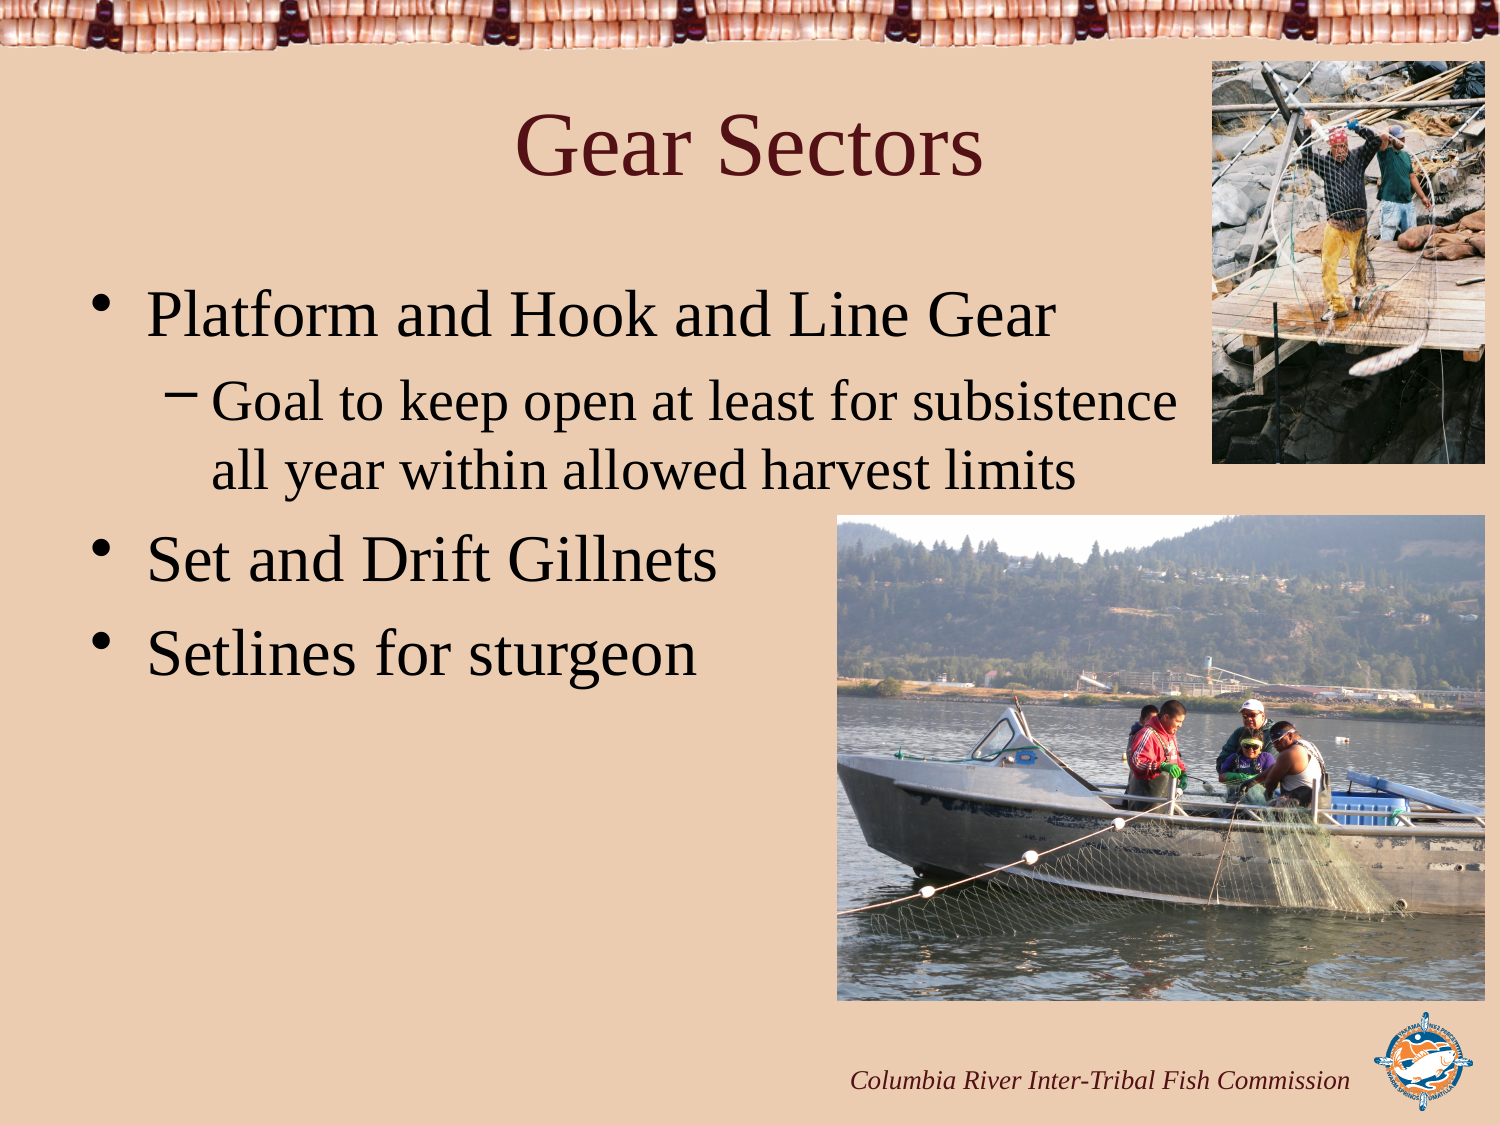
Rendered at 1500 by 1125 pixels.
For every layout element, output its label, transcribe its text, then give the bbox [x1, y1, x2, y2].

picture [837, 515, 1485, 1001]
title Gear Sectors [75, 45, 1425, 233]
picture [1212, 61, 1485, 464]
picture [1374, 1012, 1473, 1111]
list Platform and Hook and Line Gear Goal to keep open at least for subsistence all year within allowed harvest limits Set and Drift Gillnets Setlines for sturgeon [75, 262, 1213, 1005]
picture [0, 0, 1500, 54]
